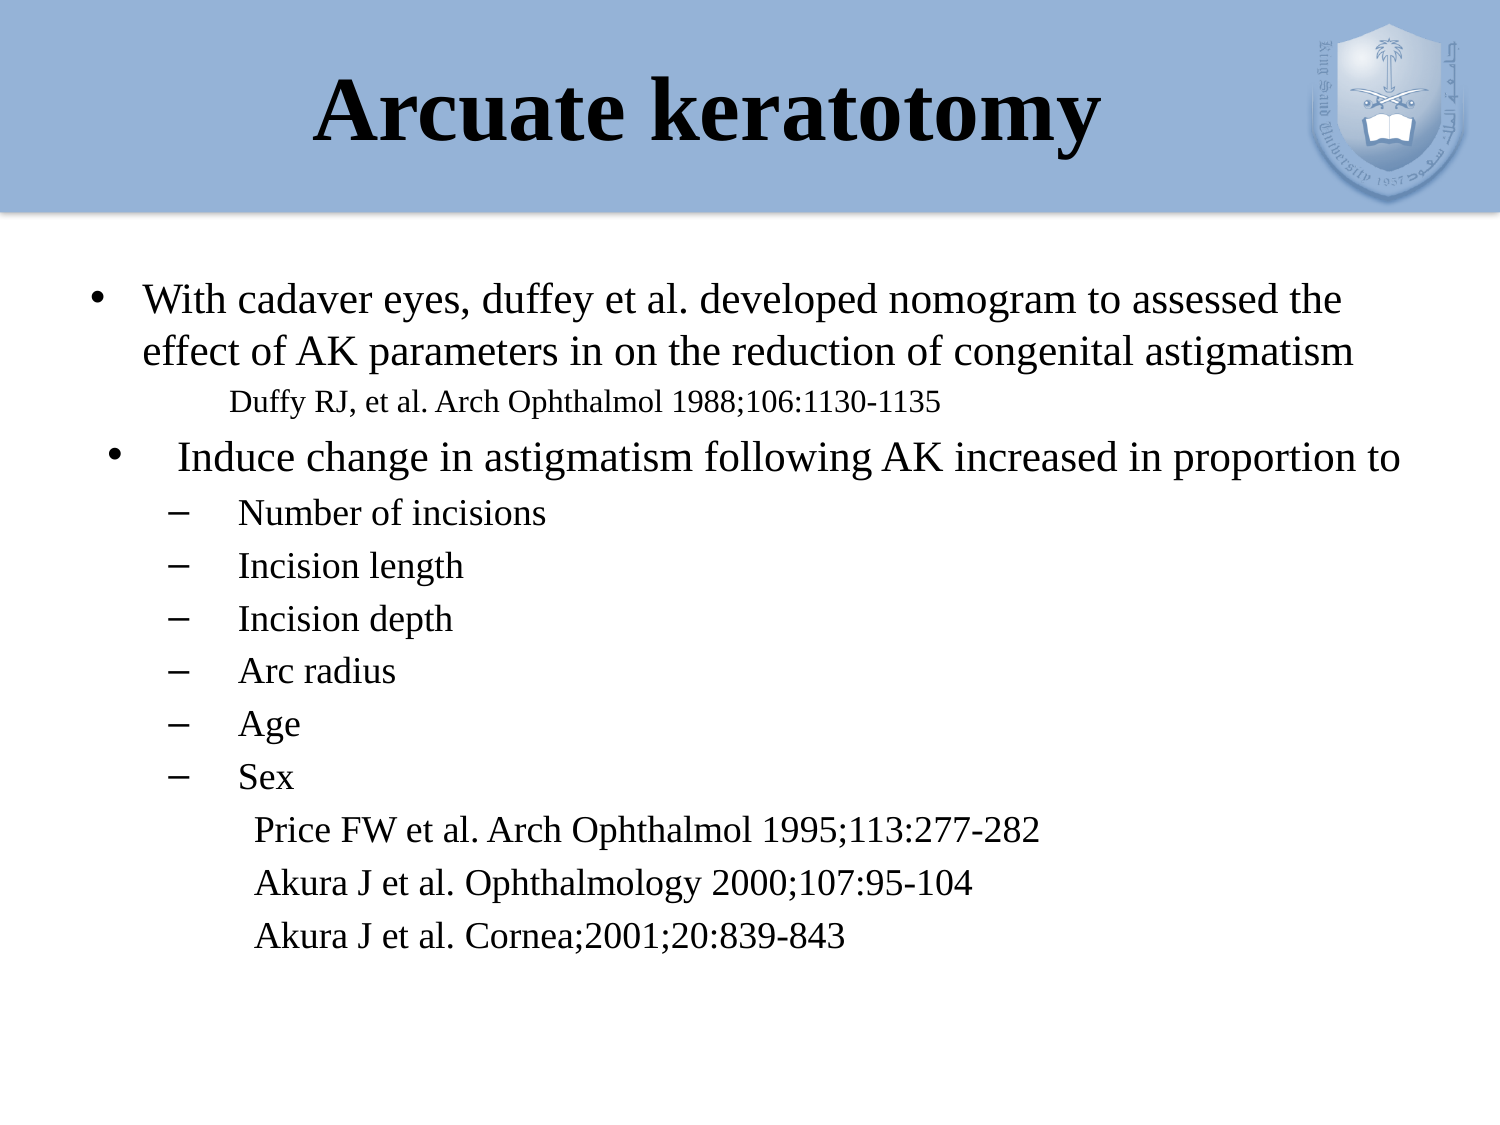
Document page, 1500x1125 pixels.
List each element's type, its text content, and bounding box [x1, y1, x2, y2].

list With cadaver eyes, duffey et al. developed nomogram to assessed the effect of AK parameters in on the reduction of congenital astigmatism Duffy RJ, et al. Arch Ophthalmol 1988;106:1130-1135 Induce change in astigmatism following AK increased in proportion to Number of incisions Incision length Incision depth Arc radius Age Sex Price FW et al. Arch Ophthalmol 1995;113:277-282 Akura J et al. Ophthalmology 2000;107:95-104 Akura J et al. Cornea;2001;20:839-843 [75, 262, 1425, 1005]
text_box [0, 0, 1500, 213]
text_box Arcuate keratotomy [32, 22, 1282, 185]
picture [1287, 12, 1488, 213]
